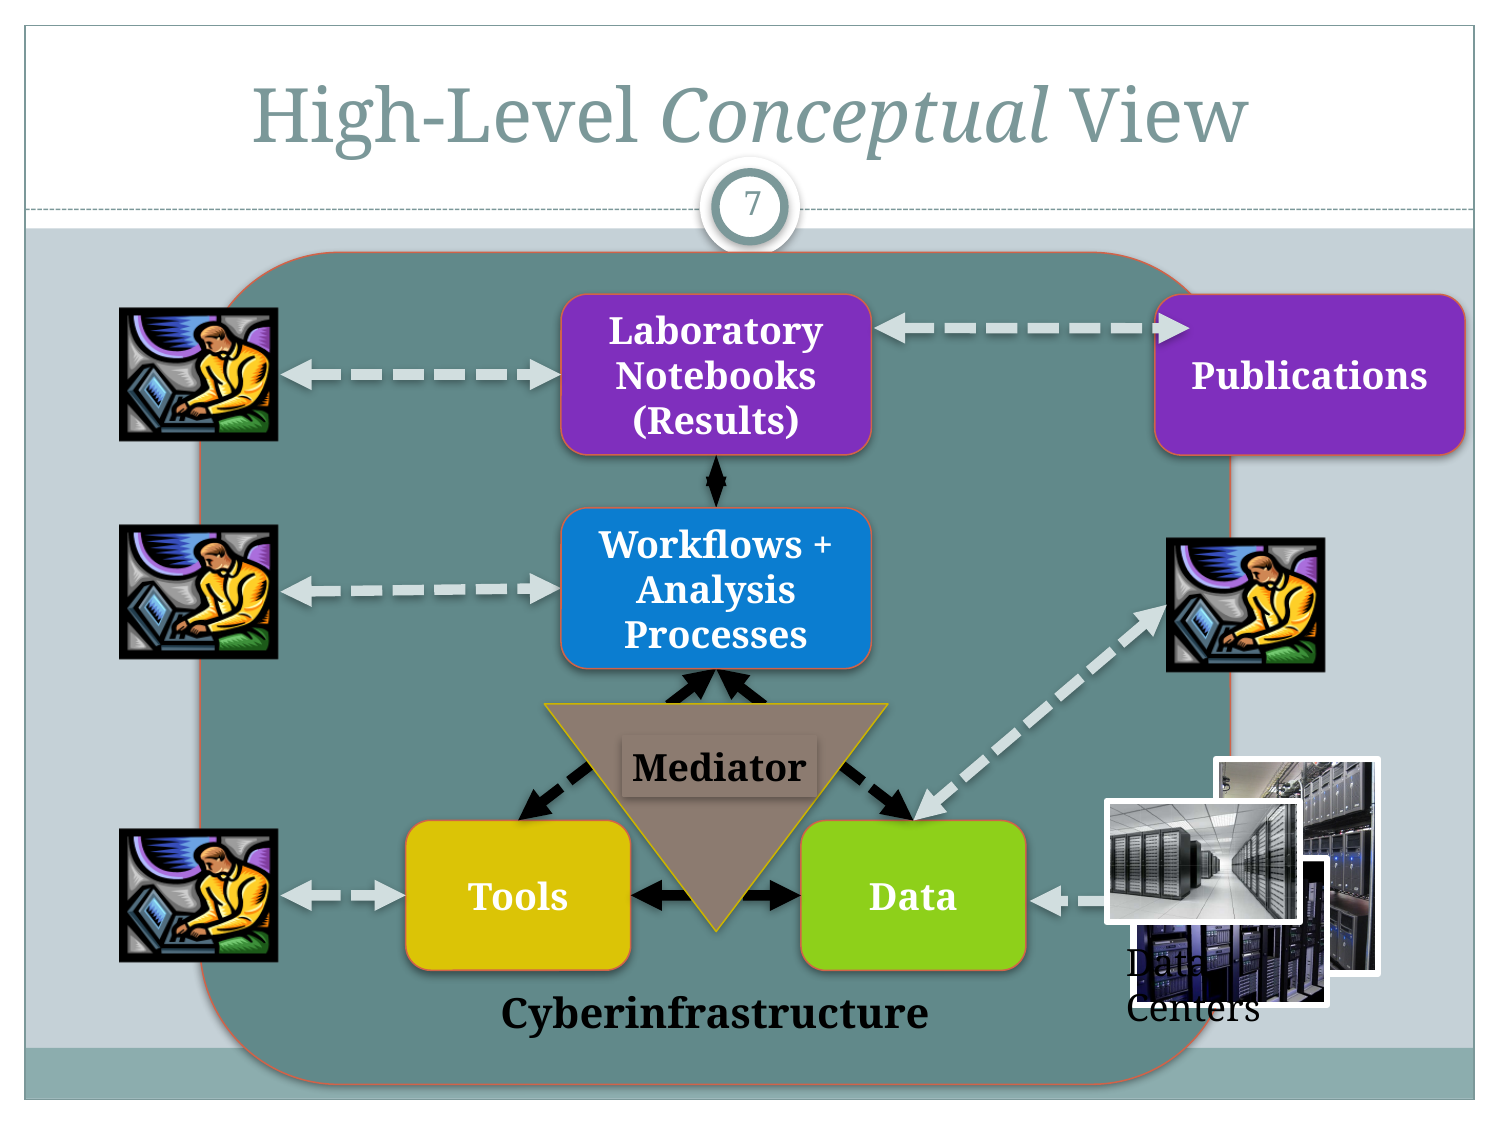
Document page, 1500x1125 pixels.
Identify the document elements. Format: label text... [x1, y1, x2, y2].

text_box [119, 252, 1466, 1085]
slide_number 7 [715, 168, 791, 241]
title High-Level Conceptual View [75, 45, 1425, 180]
